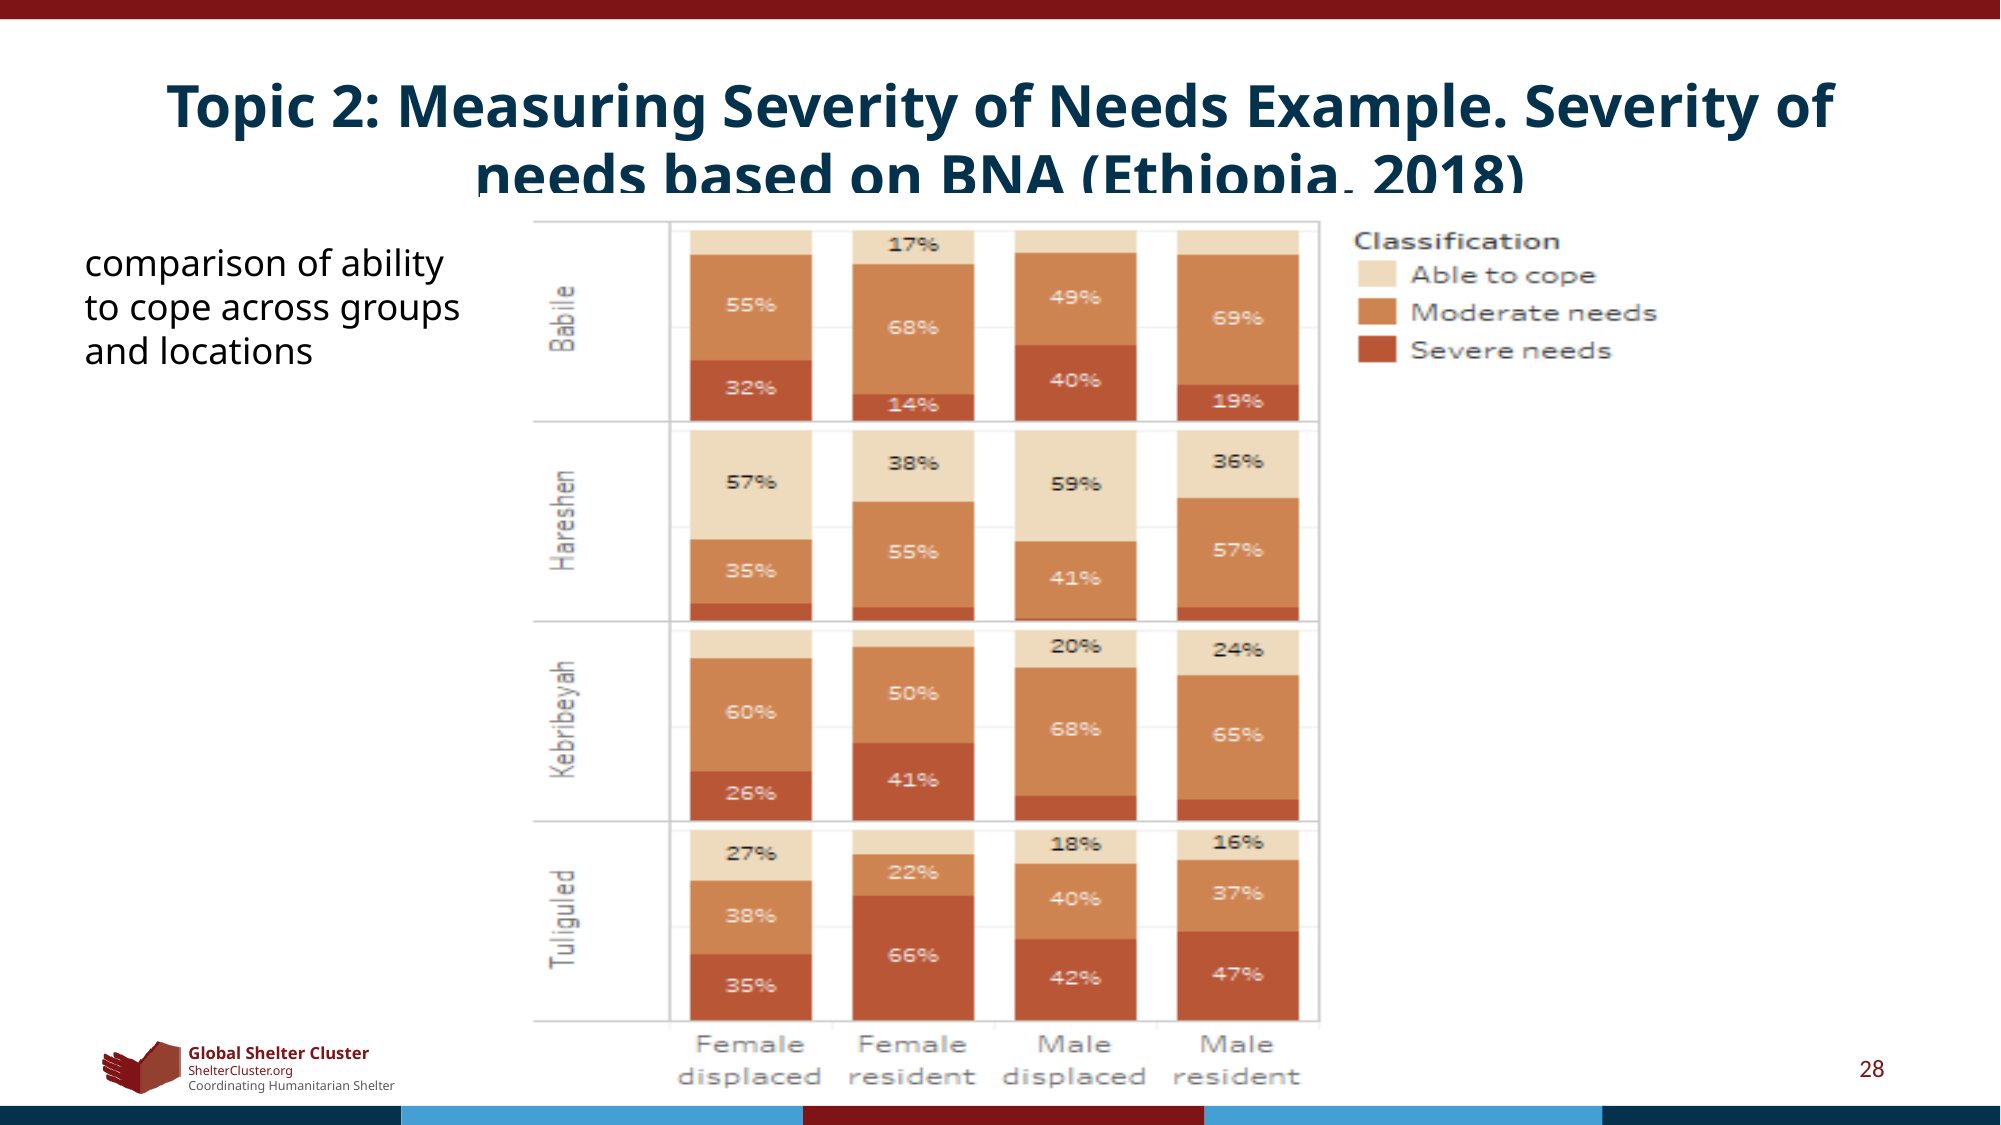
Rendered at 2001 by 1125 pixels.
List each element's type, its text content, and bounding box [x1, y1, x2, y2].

title Topic 2: Measuring Severity of Needs Example. Severity of needs based on BNA (Ethiopia, 2018) [99, 45, 1900, 233]
slide_number 28 [1735, 1037, 1900, 1098]
list comparison of ability to cope across groups and locations [69, 232, 475, 379]
picture [102, 1041, 181, 1094]
picture [480, 193, 1730, 1098]
